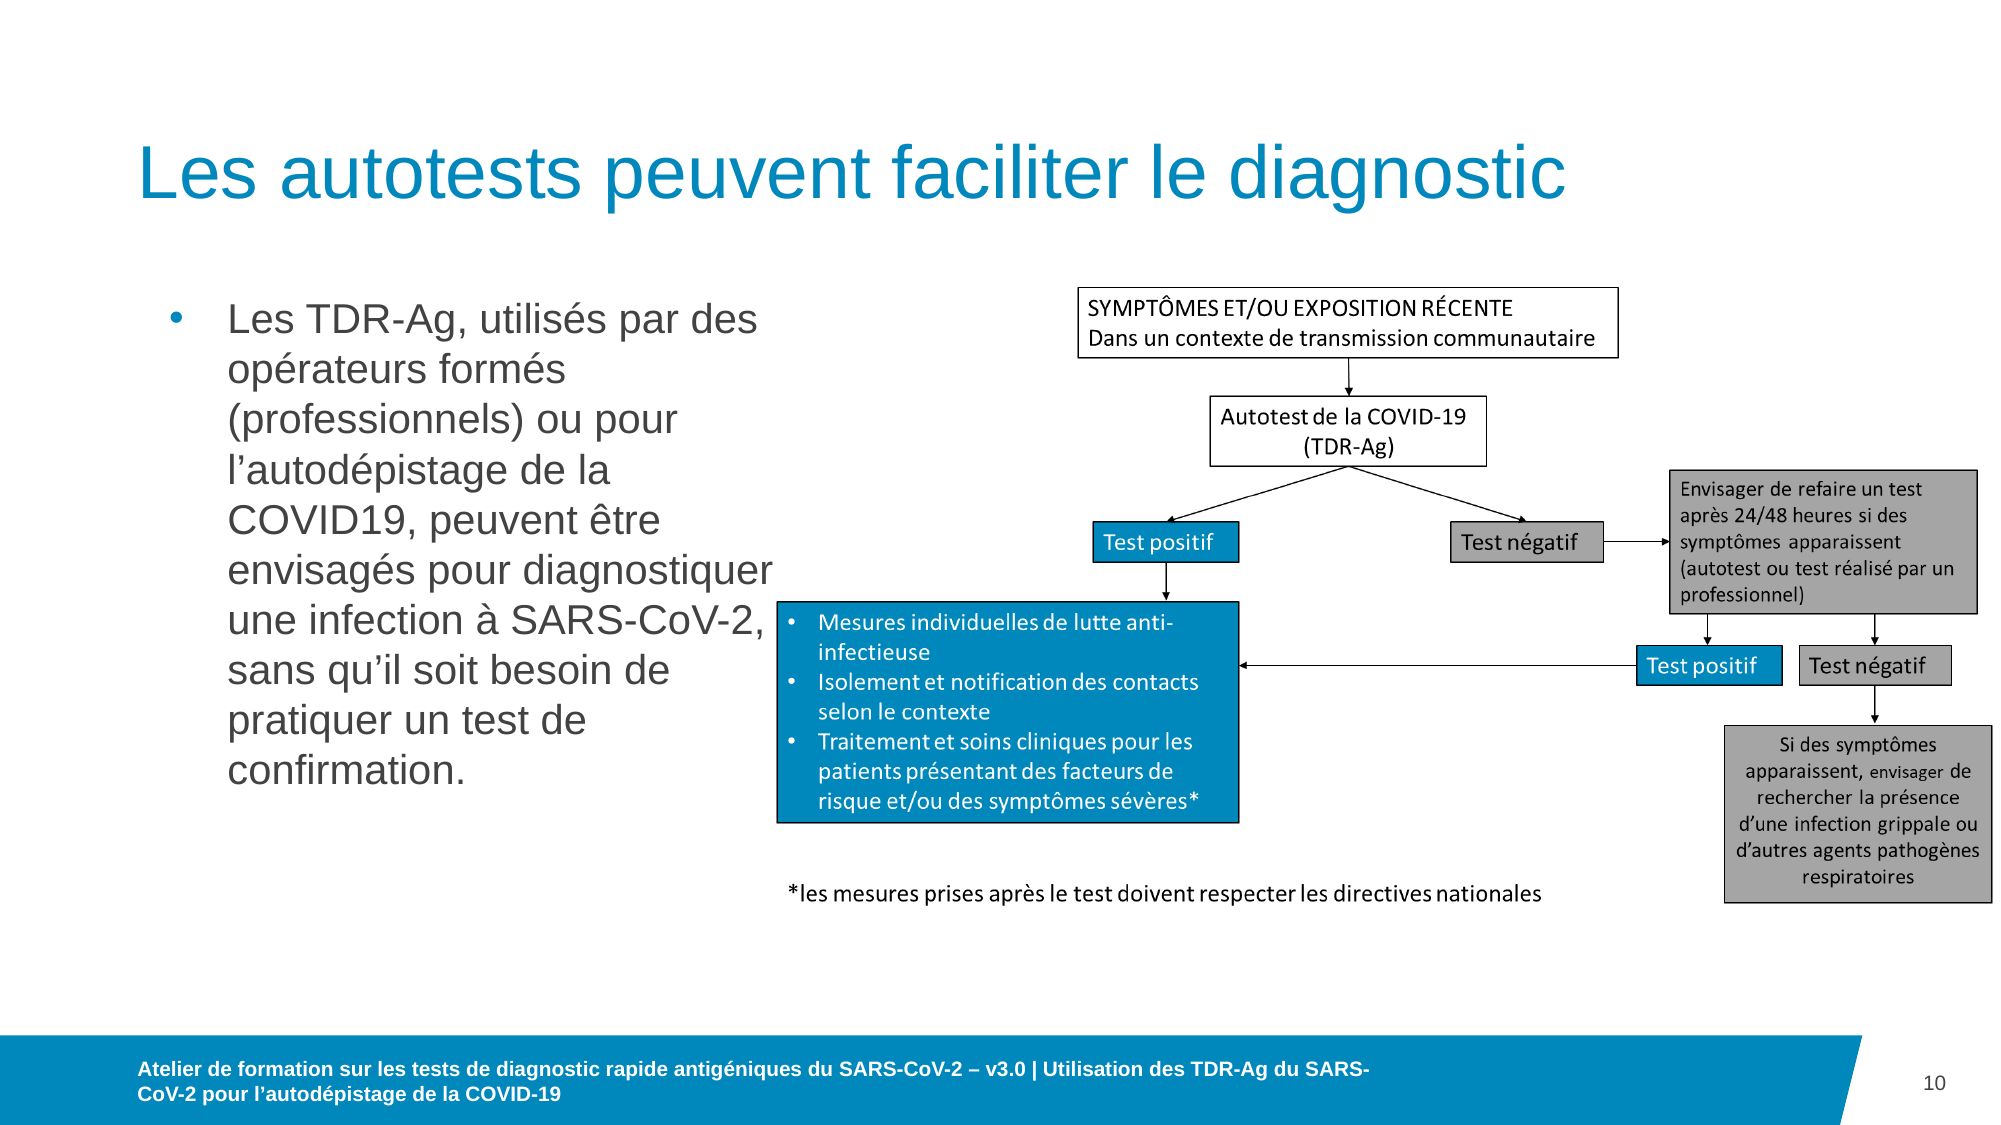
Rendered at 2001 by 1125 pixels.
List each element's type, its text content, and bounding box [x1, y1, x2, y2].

footer Atelier de formation sur les tests de diagnostic rapide antigéniques du SARS-CoV-2 – v3.0 | Utilisation des TDR-Ag du SARS-CoV-2 pour l’autodépistage de la COVID-19 [137, 1039, 1392, 1122]
list Les TDR-Ag, utilisés par des opérateurs formés (professionnels) ou pour l’autodépistage de la COVID19, peuvent être envisagés pour diagnostiquer une infection à SARS-CoV-2, sans qu’il soit besoin de pratiquer un test de confirmation. [137, 284, 795, 1014]
slide_number 10 [1862, 1035, 1947, 1125]
title Les autotests peuvent faciliter le diagnostic [137, 59, 1863, 215]
picture [771, 284, 2000, 924]
